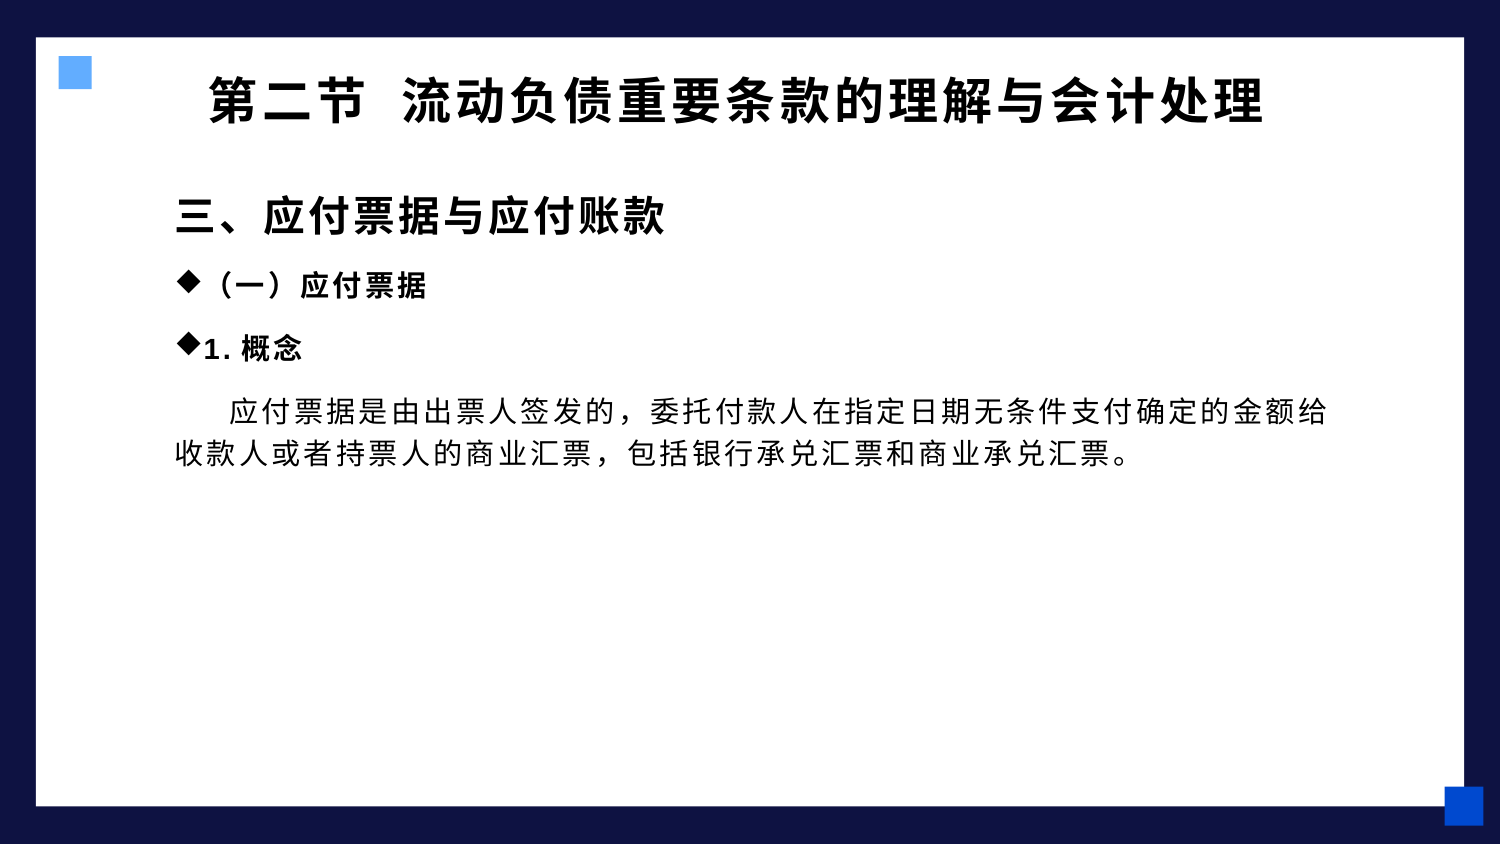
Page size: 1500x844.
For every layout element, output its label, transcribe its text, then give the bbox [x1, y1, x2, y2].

title 第二节 流动负债重要条款的理解与会计处理 [141, 48, 1327, 138]
list 三、应付票据与应付账款 （一）应付票据 1.概念 应付票据是由出票人签发的，委托付款人在指定日期无条件支付确定的金额给收款人或者持票人的商业汇票，包括银行承兑汇票和商业承兑汇票。 [157, 179, 1376, 604]
